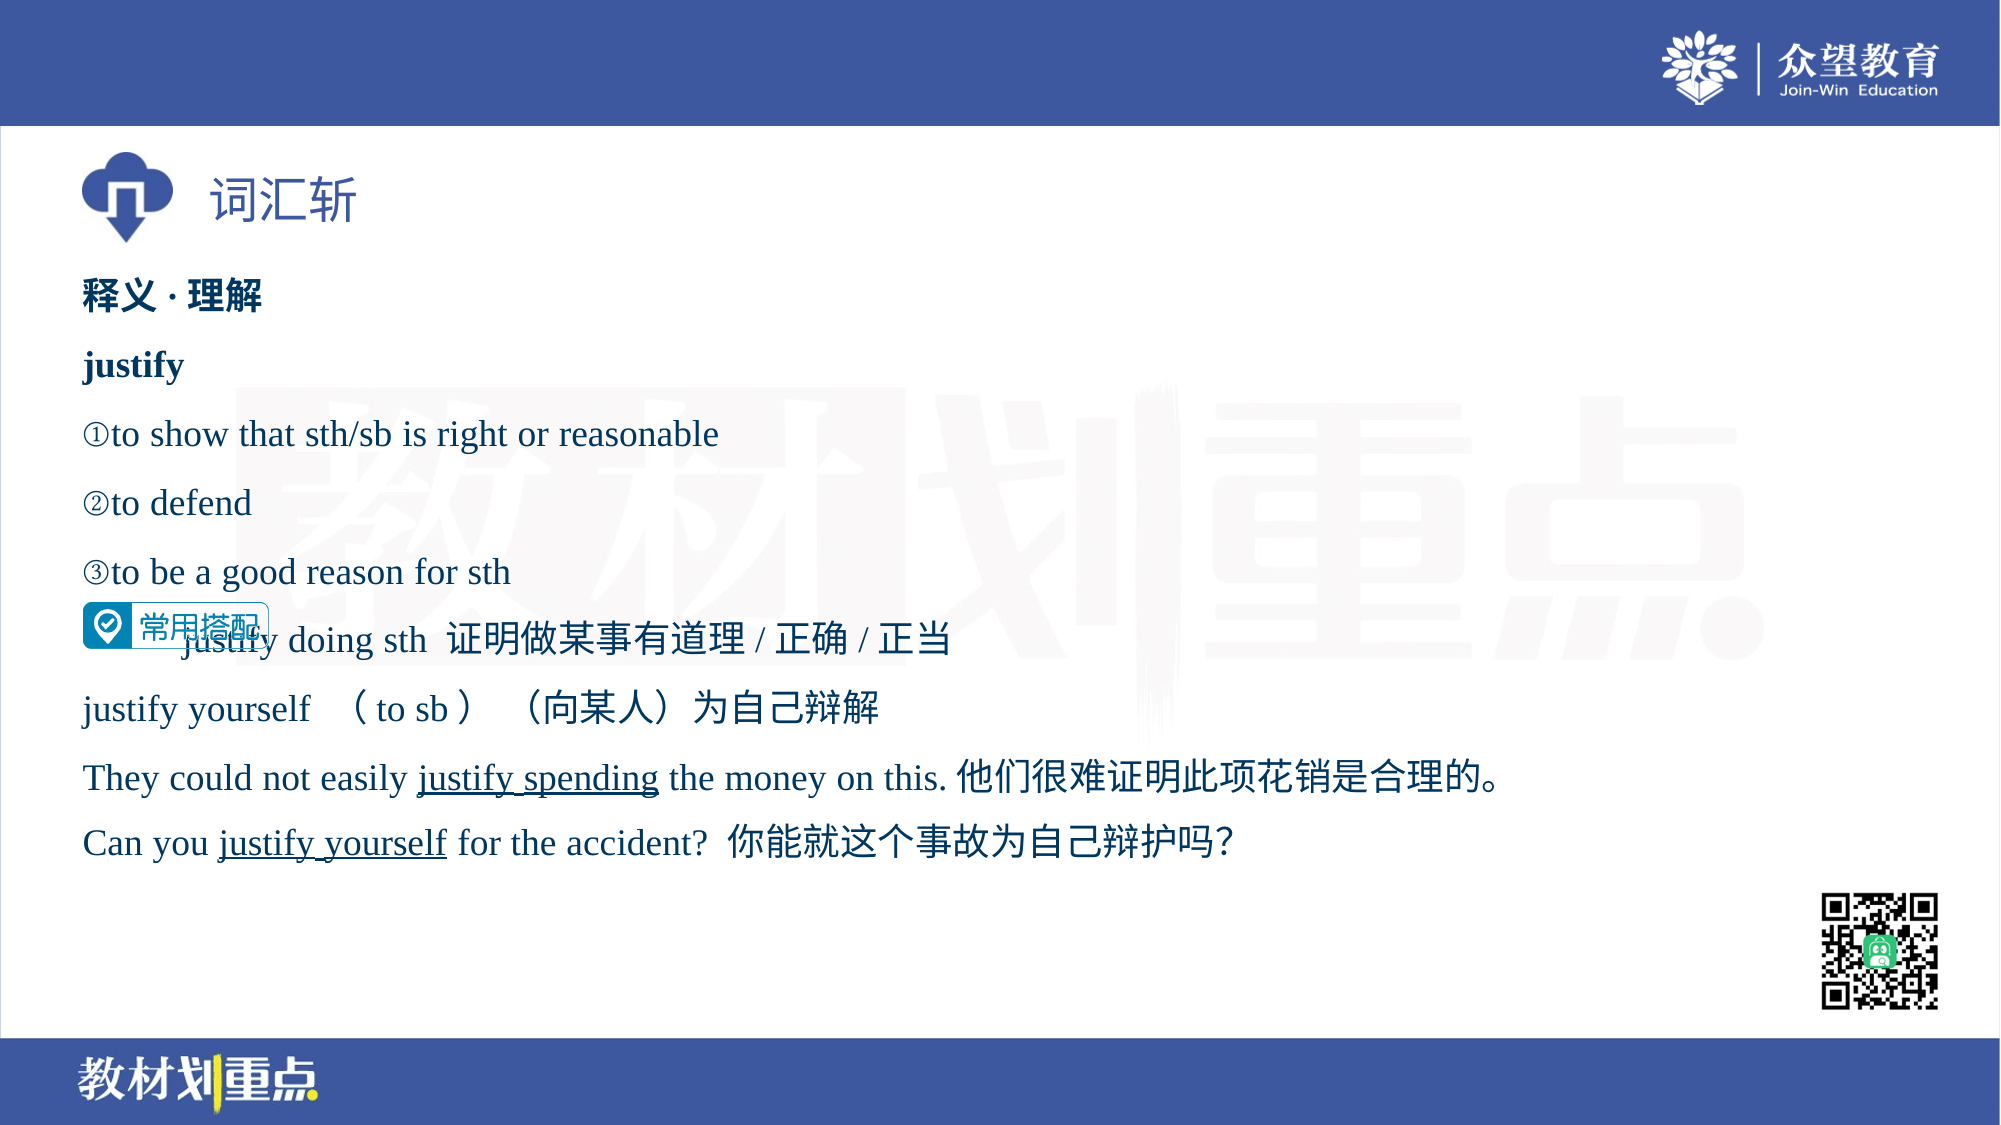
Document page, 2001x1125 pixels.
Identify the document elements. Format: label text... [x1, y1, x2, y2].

picture [0, 0, 2000, 1125]
text_box 释义·理解 justify ①to show that sth/sb is right or reasonable ②to defend ③to be a good reason for sth justify doing sth 证明做某事有道理/正确/正当 justify yourself （to sb） （向某人）为自己辩解 They could not easily justify spending the money on this.他们很难证明此项花销是合理的。 Can you justify yourself for the accident? 你能就这个事故为自己辩护吗？ [82, 248, 1817, 856]
